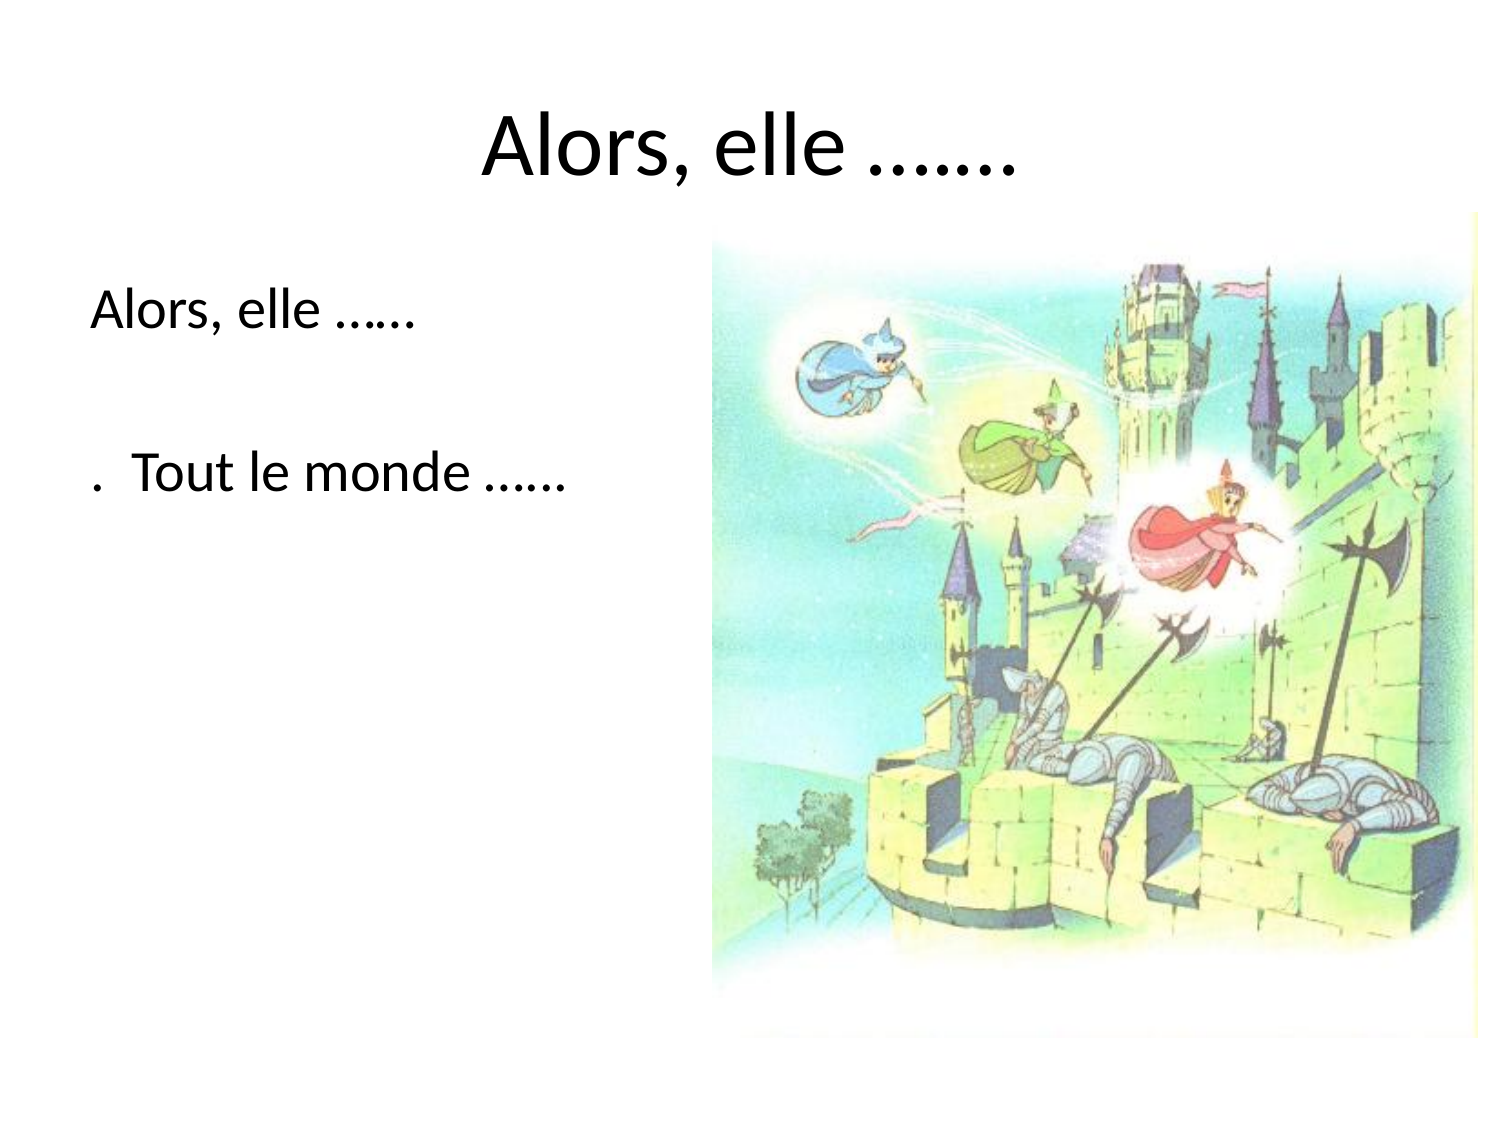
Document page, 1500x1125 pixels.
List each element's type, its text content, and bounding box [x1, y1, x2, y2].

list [712, 212, 1478, 1038]
title Alors, elle ….… [75, 45, 1425, 233]
list Alors, elle …… . Tout le monde …... [75, 262, 707, 1005]
